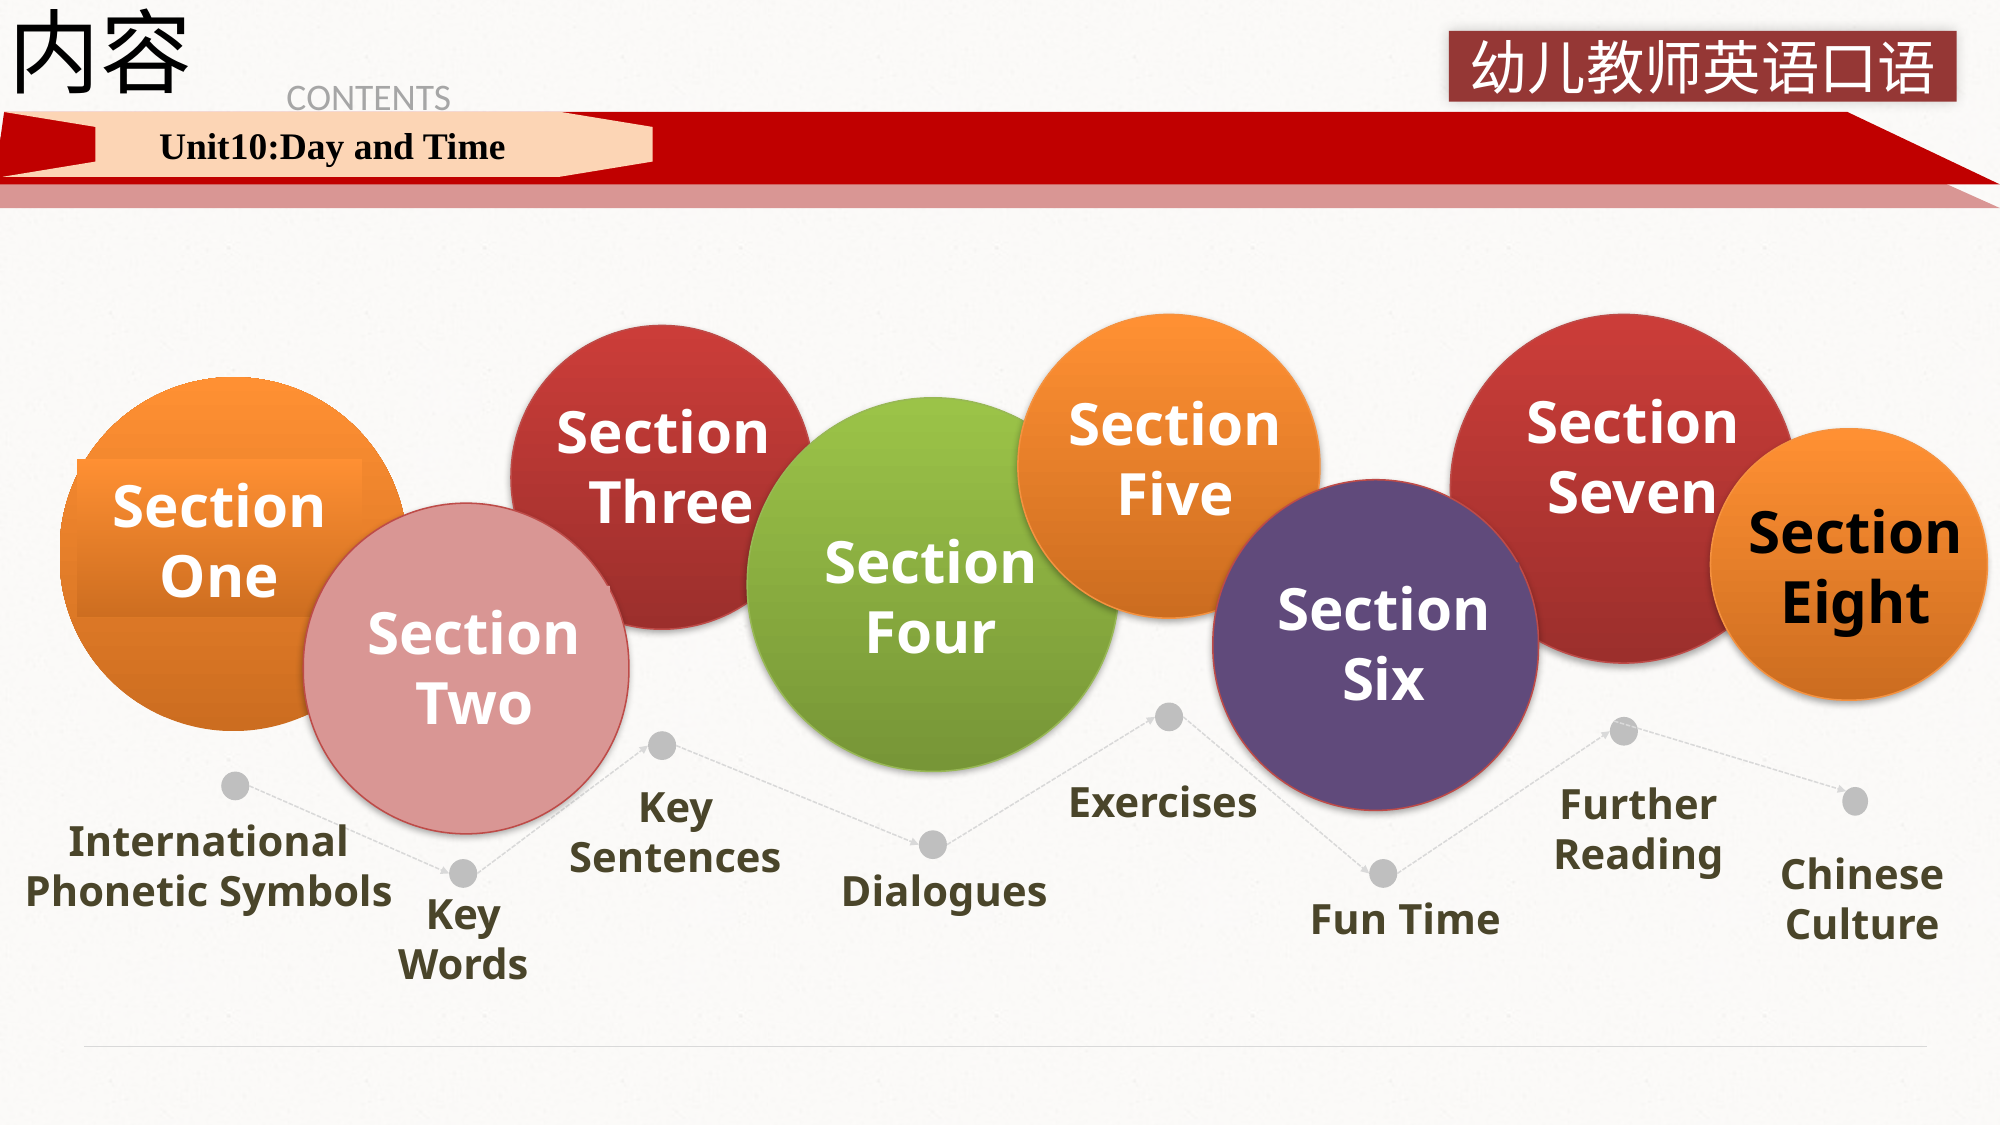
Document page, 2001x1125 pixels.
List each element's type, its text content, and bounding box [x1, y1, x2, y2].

text_box Unit10:Day and Time [0, 109, 655, 179]
text_box [0, 109, 2000, 187]
text_box [0, 187, 2000, 211]
text_box CONTENTS [184, 64, 553, 109]
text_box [11, 314, 1993, 1047]
text_box 内容 [0, 0, 571, 111]
text_box 幼儿教师英语口语 [1448, 30, 1957, 102]
